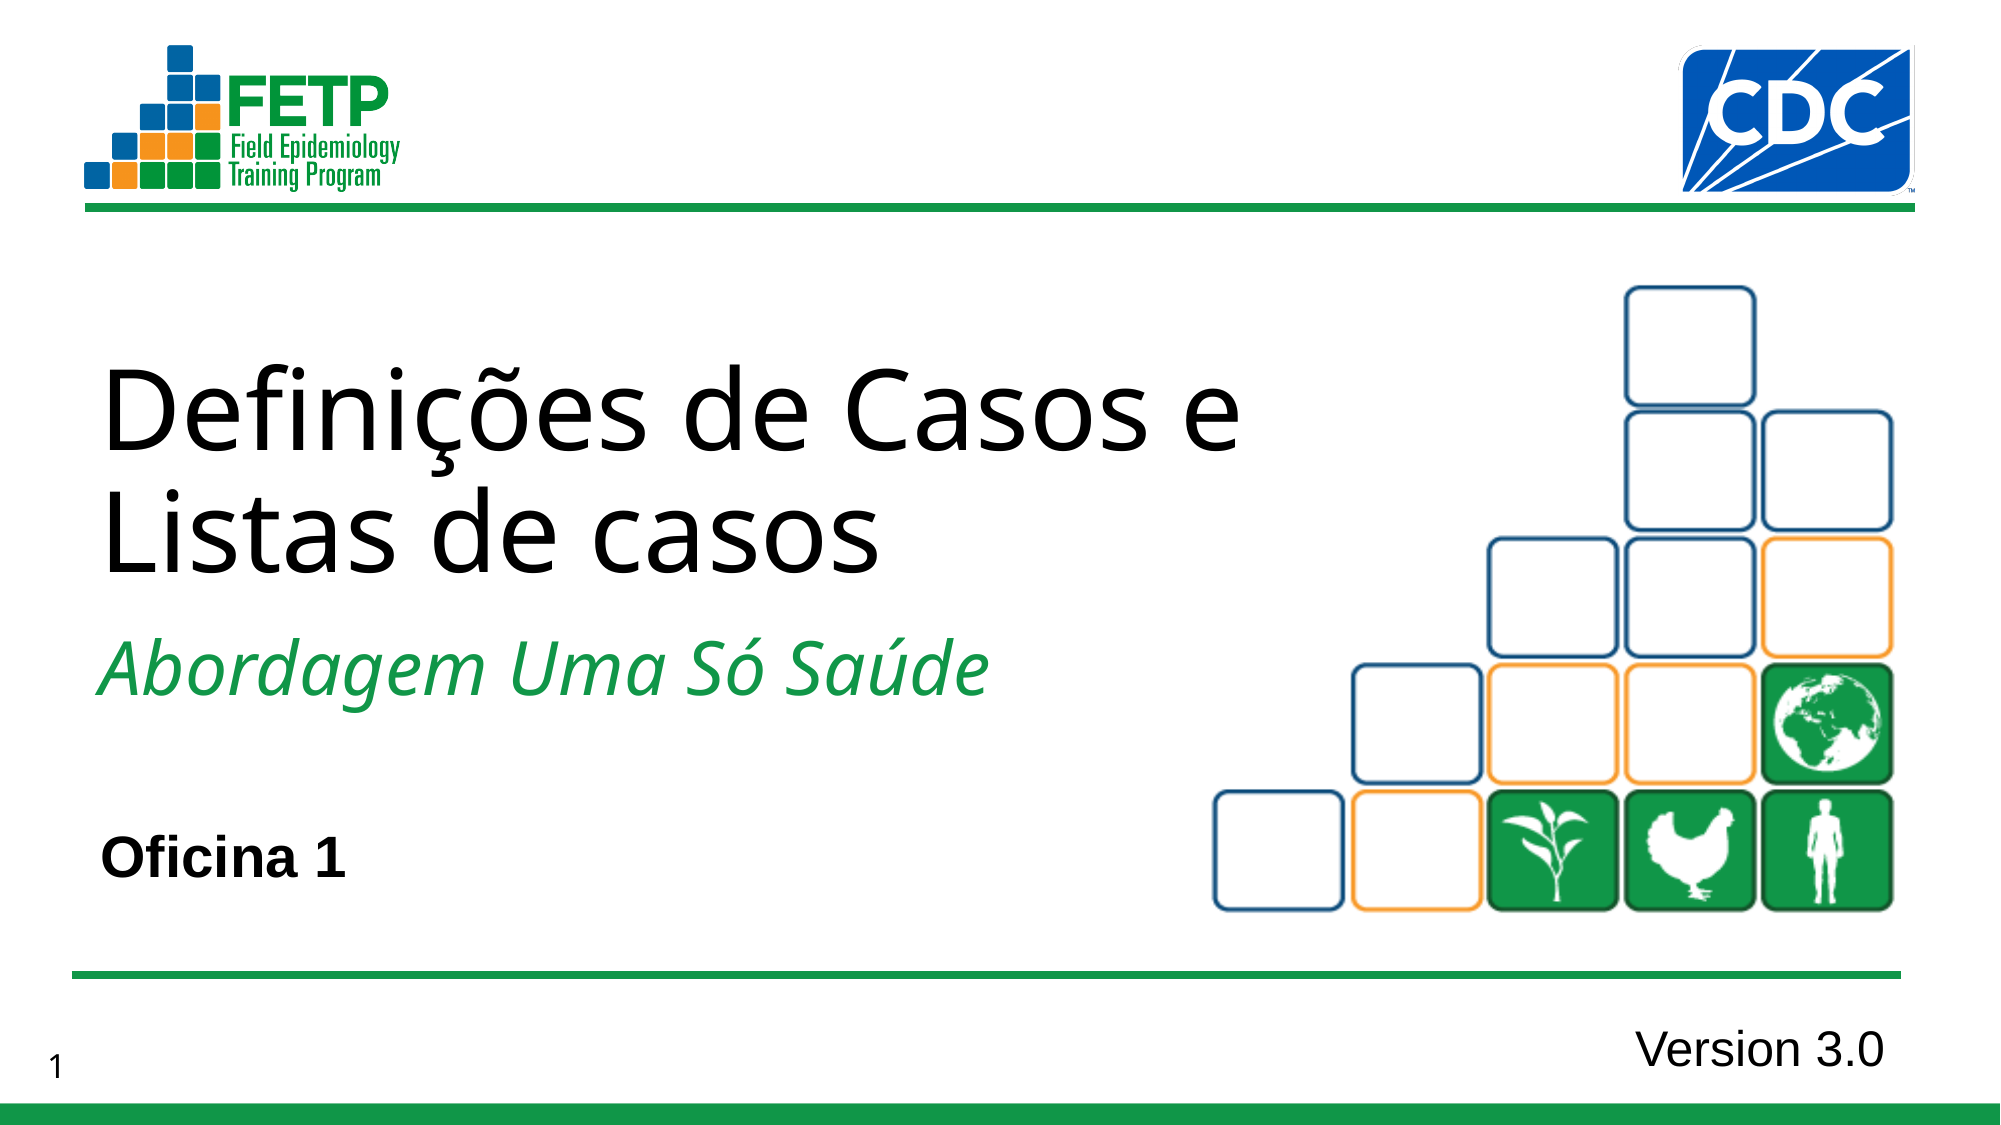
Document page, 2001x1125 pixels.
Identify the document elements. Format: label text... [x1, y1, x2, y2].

list Definições de Casos e Listas de casos [84, 346, 1333, 607]
picture [84, 45, 400, 192]
picture [1186, 254, 1915, 928]
list Oficina 1 [85, 812, 574, 898]
picture [1678, 45, 1915, 196]
